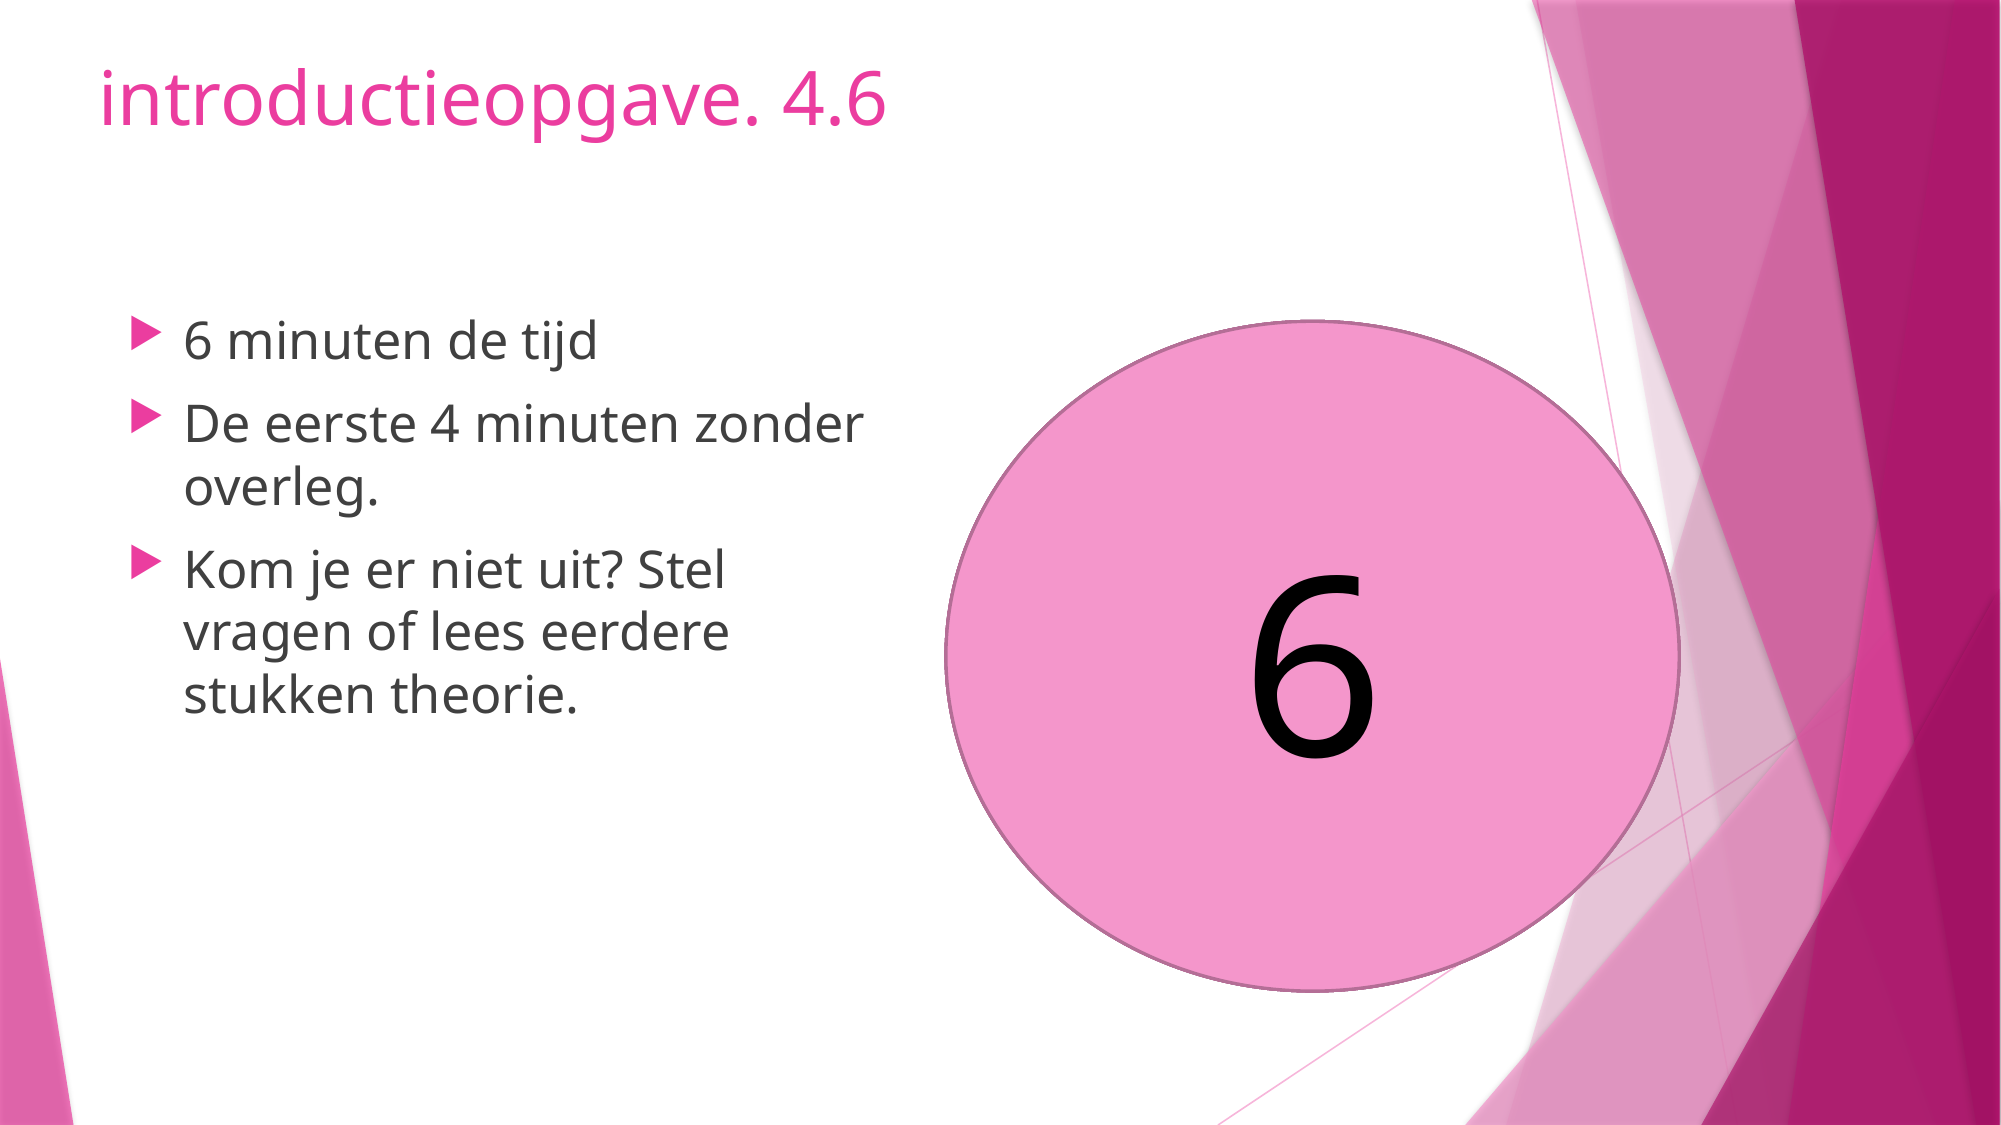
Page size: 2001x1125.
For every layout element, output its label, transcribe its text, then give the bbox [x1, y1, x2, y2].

text_box 6 [944, 319, 1681, 993]
title introductieopgave. 4.6 [83, 42, 1494, 260]
list 6 minuten de tijd De eerste 4 minuten zonder overleg. Kom je er niet uit? Stel vragen of lees eerdere stukken theorie. [112, 299, 896, 992]
